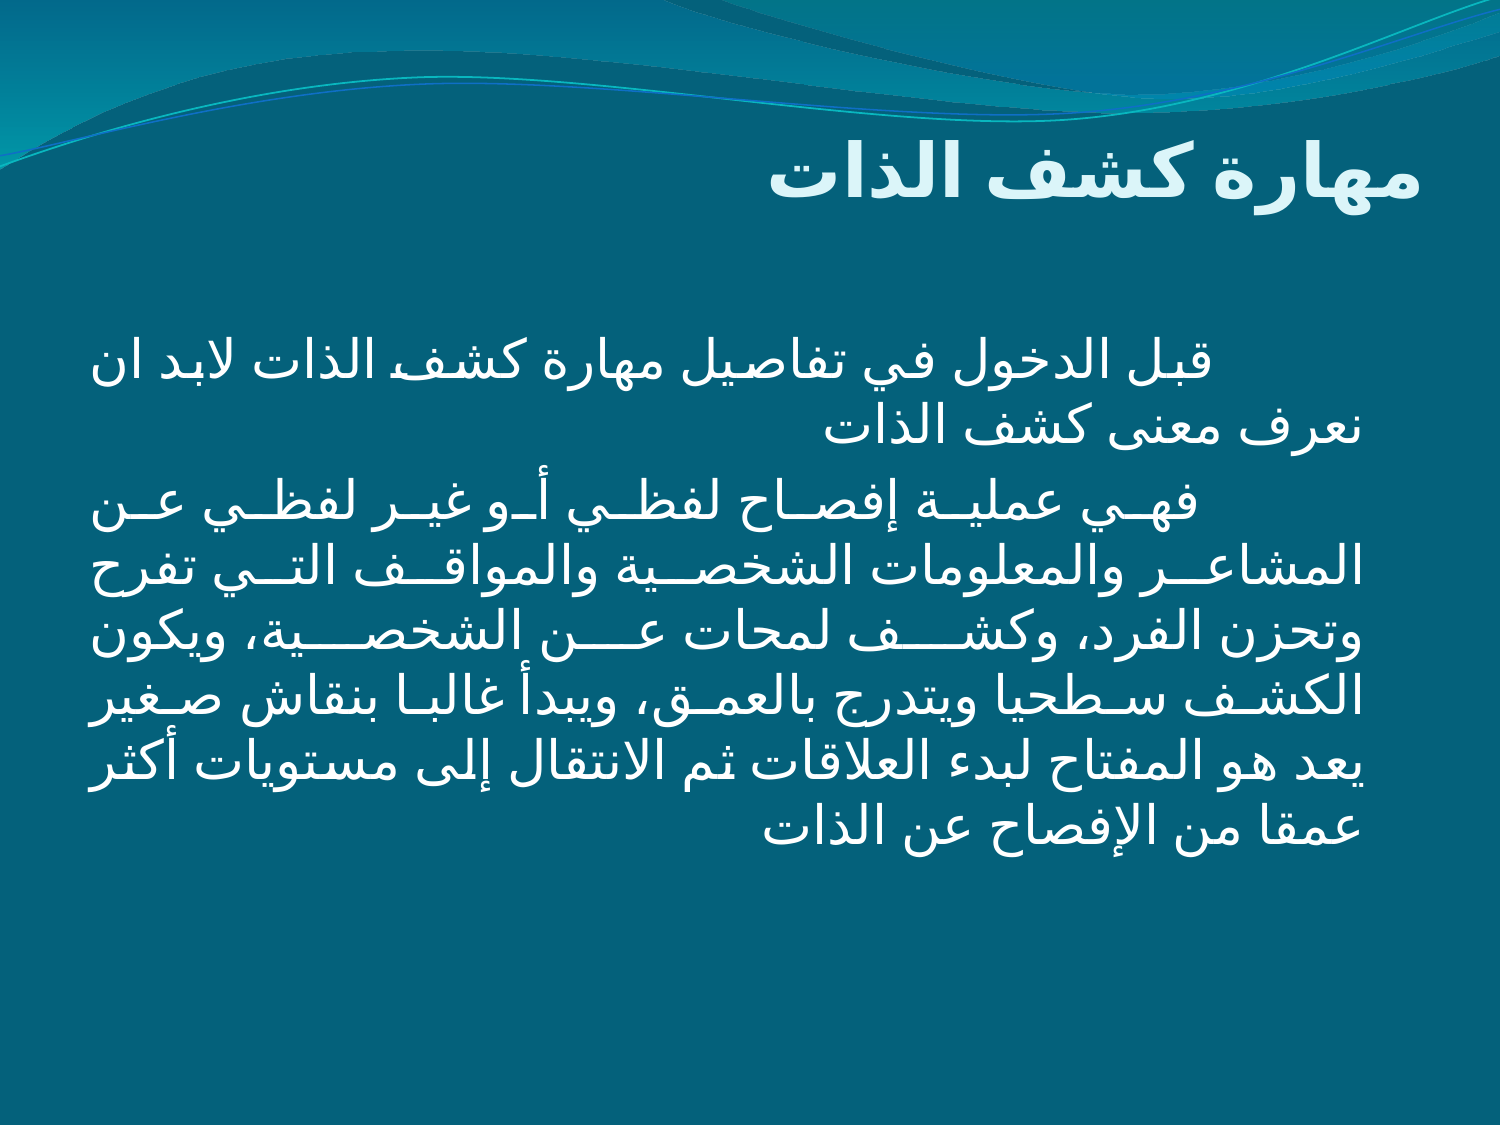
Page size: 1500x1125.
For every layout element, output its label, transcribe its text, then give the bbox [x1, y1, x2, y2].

list قبل الدخول في تفاصيل مهارة كشف الذات لابد ان نعرف معنى كشف الذات فهي عملية إفصاح لفظي أو غير لفظي عن المشاعر والمعلومات الشخصية والمواقف التي تفرح وتحزن الفرد، وكشف لمحات عن الشخصية، ويكون الكشف سطحيا ويتدرج بالعمق، ويبدأ غالبا بنقاش صغير يعد هو المفتاح لبدء العلاقات ثم الانتقال إلى مستويات أكثر عمقا من الإفصاح عن الذات [75, 317, 1425, 1038]
title مهارة كشف الذات [75, 115, 1425, 303]
